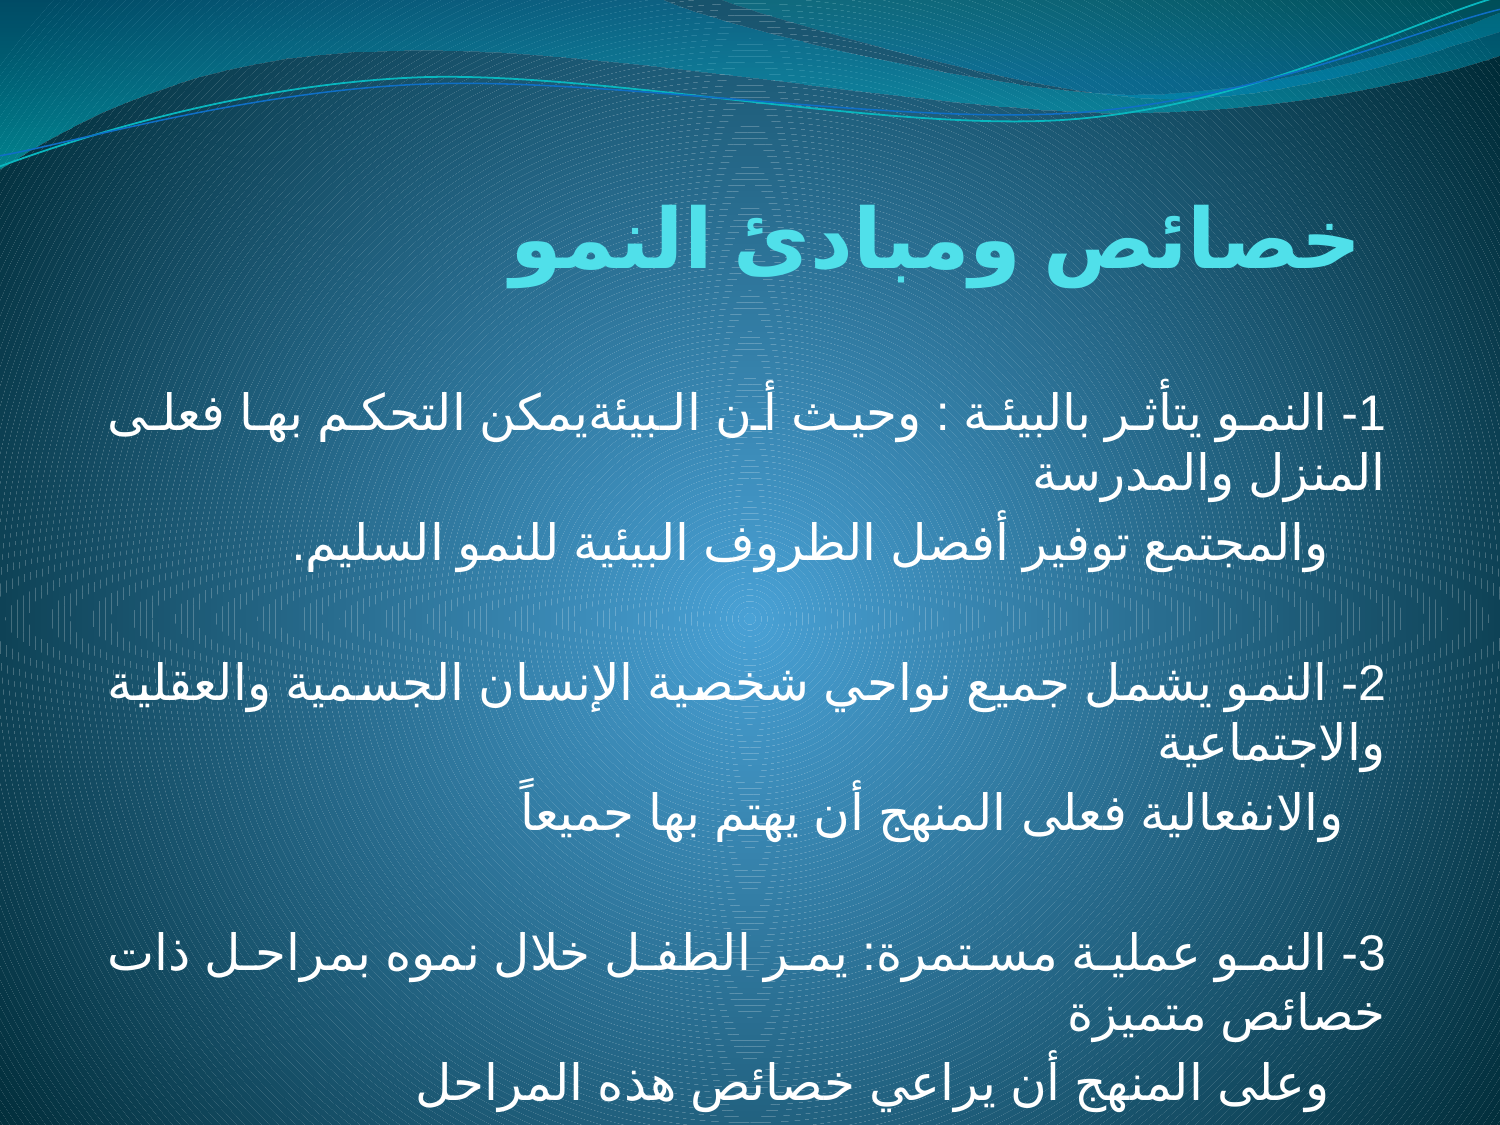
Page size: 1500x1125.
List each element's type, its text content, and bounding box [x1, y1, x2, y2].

title خصائص ومبادئ النمو [76, 137, 1365, 286]
subtitle 1- النمو يتأثر بالبيئة : وحيث أن البيئةيمكن التحكم بها فعلى المنزل والمدرسة والمجتمع توفير أفضل الظروف البيئية للنمو السليم. 2- النمو يشمل جميع نواحي شخصية الإنسان الجسمية والعقلية والاجتماعية والانفعالية فعلى المنهج أن يهتم بها جميعاً 3- النمو عملية مستمرة: يمر الطفل خلال نموه بمراحل ذات خصائص متميزة وعلى المنهج أن يراعي خصائص هذه المراحل [100, 373, 1389, 1094]
